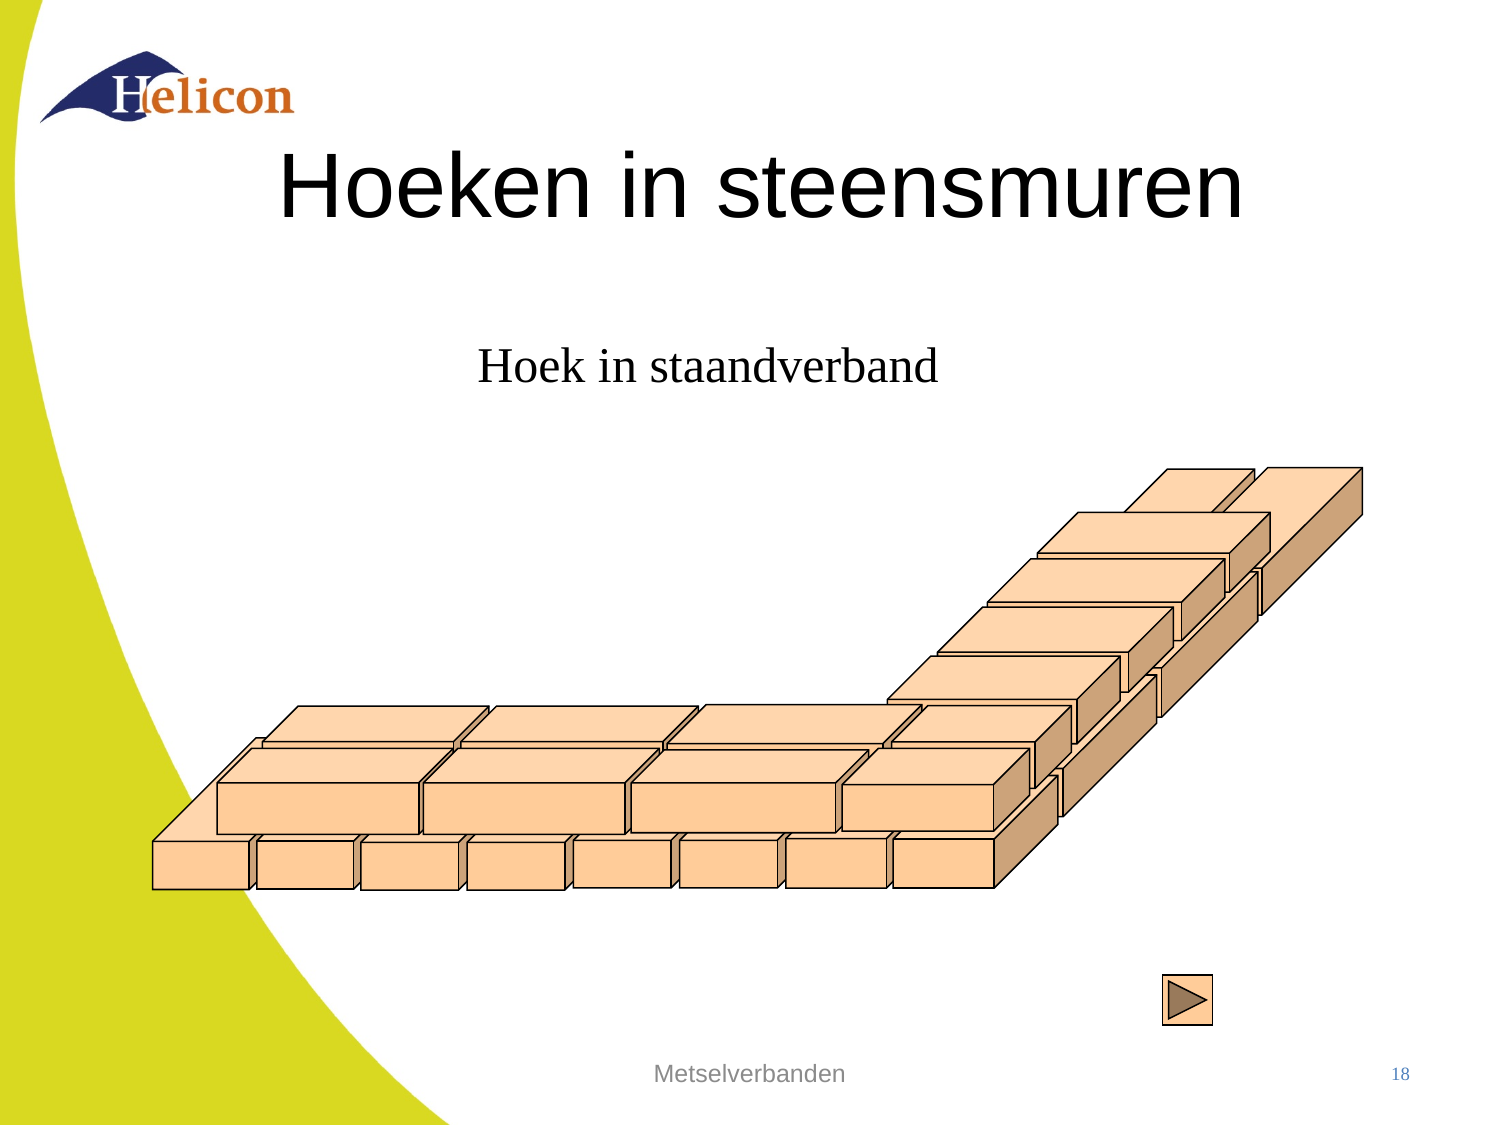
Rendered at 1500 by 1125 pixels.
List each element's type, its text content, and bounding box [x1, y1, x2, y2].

text_box [893, 775, 1058, 889]
text_box [573, 833, 679, 888]
slide_number 18 [1074, 1042, 1425, 1103]
text_box [360, 835, 467, 891]
text_box [887, 656, 1121, 744]
text_box [262, 706, 489, 748]
text_box [1147, 571, 1258, 718]
text_box [679, 833, 785, 888]
text_box [785, 832, 894, 889]
text_box Hoek in staandverband [462, 324, 1038, 400]
text_box [631, 749, 869, 833]
text_box [423, 748, 660, 835]
text_box [217, 748, 454, 835]
text_box [460, 706, 699, 753]
text_box [891, 705, 1072, 789]
text_box [256, 835, 360, 890]
text_box [152, 737, 266, 890]
text_box [667, 704, 922, 756]
picture [0, 0, 1500, 1125]
text_box [842, 748, 1030, 832]
text_box [937, 607, 1174, 693]
text_box [1037, 512, 1271, 593]
text_box [1050, 675, 1157, 817]
footer Metselverbanden [512, 1042, 988, 1103]
title Hoeken in steensmuren [125, 87, 1400, 275]
text_box [987, 558, 1225, 641]
text_box [1224, 467, 1363, 616]
text_box [467, 835, 573, 891]
text_box [1162, 975, 1213, 1026]
